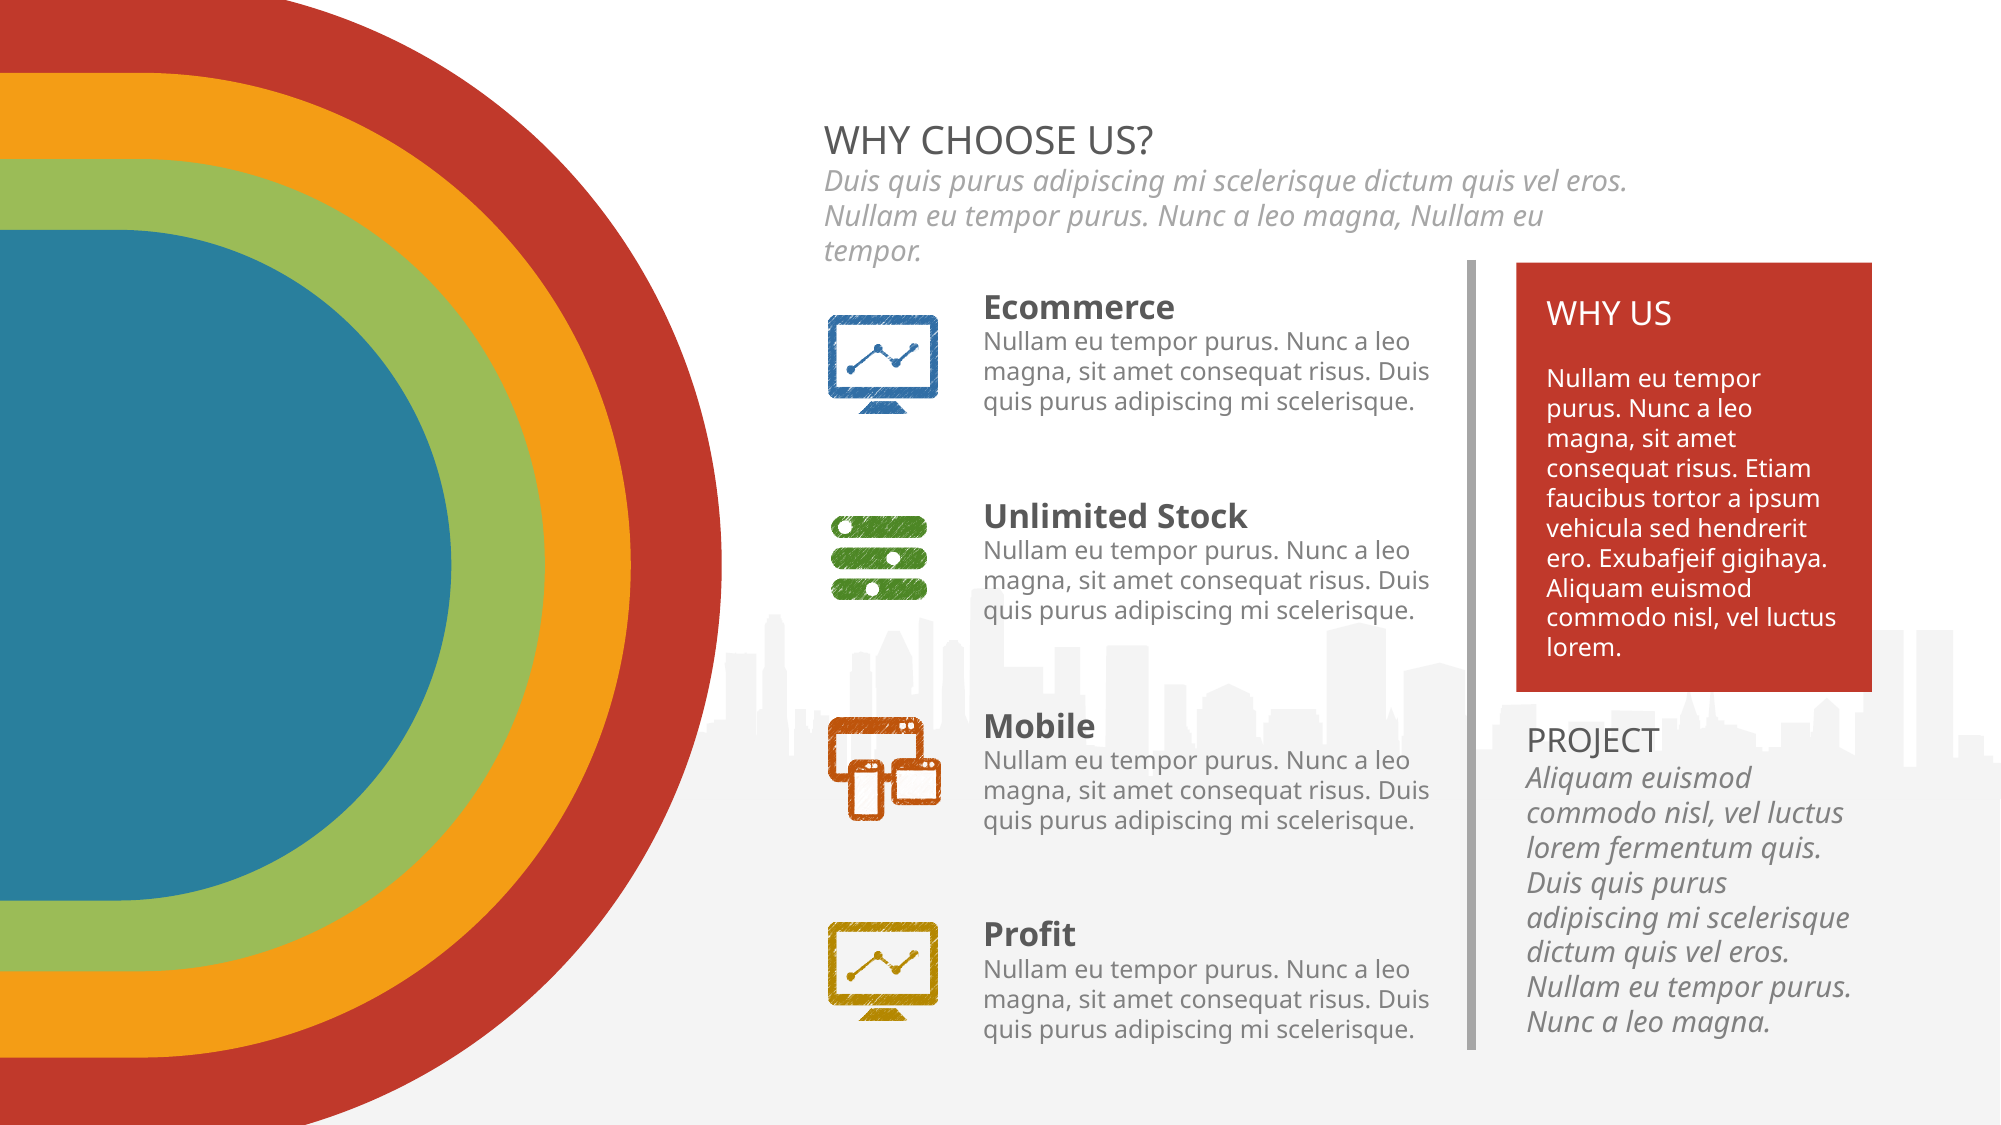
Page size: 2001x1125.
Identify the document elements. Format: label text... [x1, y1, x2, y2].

text_box Ecommerce Nullam eu tempor purus. Nunc a leo magna, sit amet consequat risus. Duis quis purus adipiscing mi scelerisque. [973, 273, 1467, 421]
text_box Unlimited Stock Nullam eu tempor purus. Nunc a leo magna, sit amet consequat risus. Duis quis purus adipiscing mi scelerisque. [973, 449, 1467, 630]
text_box WHY CHOOSE US? Duis quis purus adipiscing mi scelerisque dictum quis vel eros. Nullam eu tempor purus. Nunc a leo magna, Nullam eu tempor. [813, 87, 1660, 273]
text_box [0, 158, 546, 973]
text_box Mobile Nullam eu tempor purus. Nunc a leo magna, sit amet consequat risus. Duis quis purus adipiscing mi scelerisque. [973, 659, 1467, 840]
text_box [0, 71, 632, 1059]
text_box [0, 228, 453, 902]
text_box WHY US Nullam eu tempor purus. Nunc a leo magna, sit amet consequat risus. Etiam faucibus tortor a ipsum vehicula sed hendrerit ero. Exubafjeif gigihaya. Aliquam euismod commodo nisl, vel luctus lorem. [1516, 262, 1872, 674]
picture [827, 717, 941, 821]
picture [828, 315, 938, 415]
text_box Profit Nullam eu tempor purus. Nunc a leo magna, sit amet consequat risus. Duis quis purus adipiscing mi scelerisque. [973, 868, 1467, 1049]
text_box [0, 0, 723, 1125]
picture [831, 516, 927, 600]
text_box PROJECT Aliquam euismod commodo nisl, vel luctus lorem fermentum quis. Duis quis purus adipiscing mi scelerisque dictum quis vel eros. Nullam eu tempor purus. Nunc a leo magna. [1516, 674, 1872, 1044]
picture [828, 922, 938, 1021]
